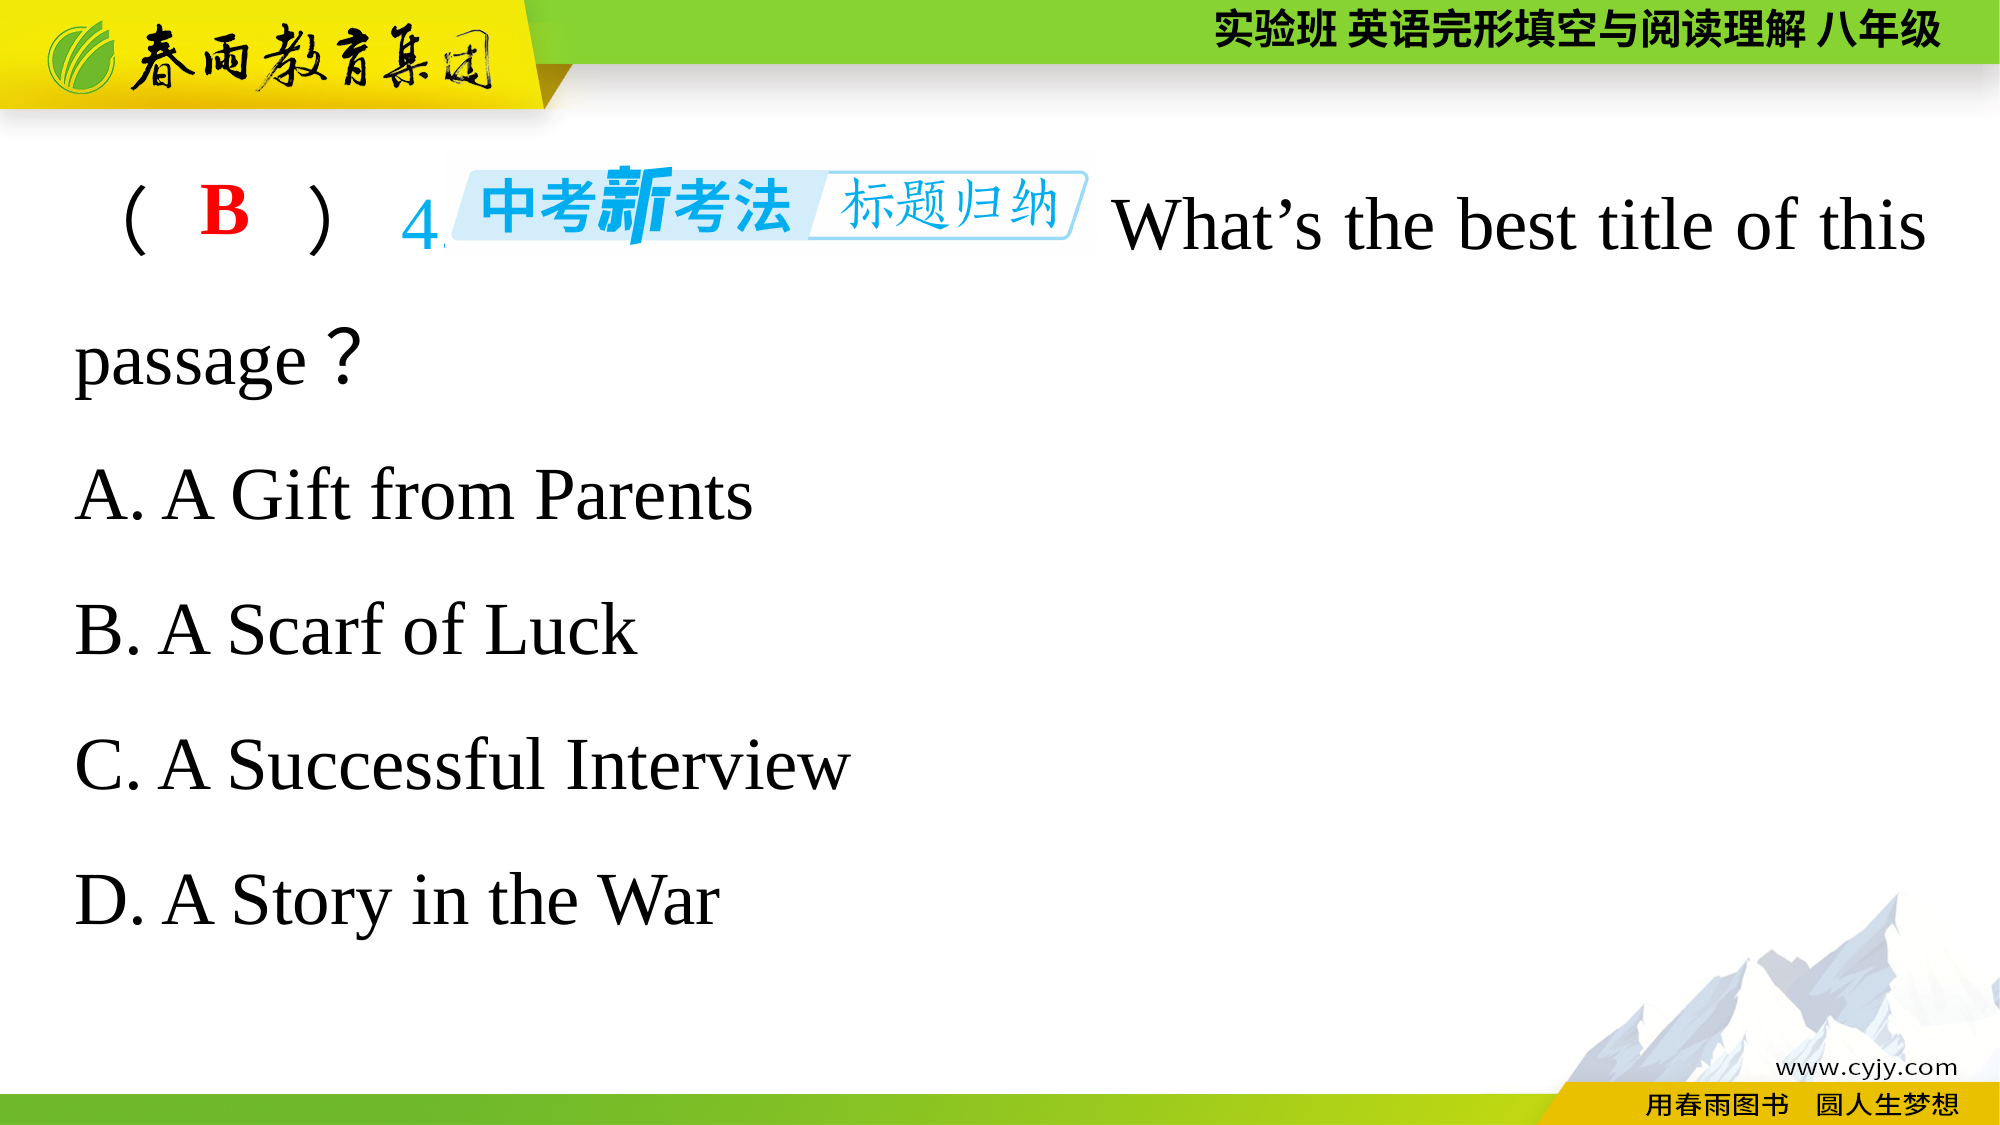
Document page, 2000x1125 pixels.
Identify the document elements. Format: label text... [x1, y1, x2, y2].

text_box B [185, 151, 266, 257]
picture [0, 0, 2000, 1125]
list （ ）4. What’s the best title of this passage？ A. A Gift from Parents B. A Scarf of Luck C. A Successful Interview D. A Story in the War [59, 122, 1944, 956]
